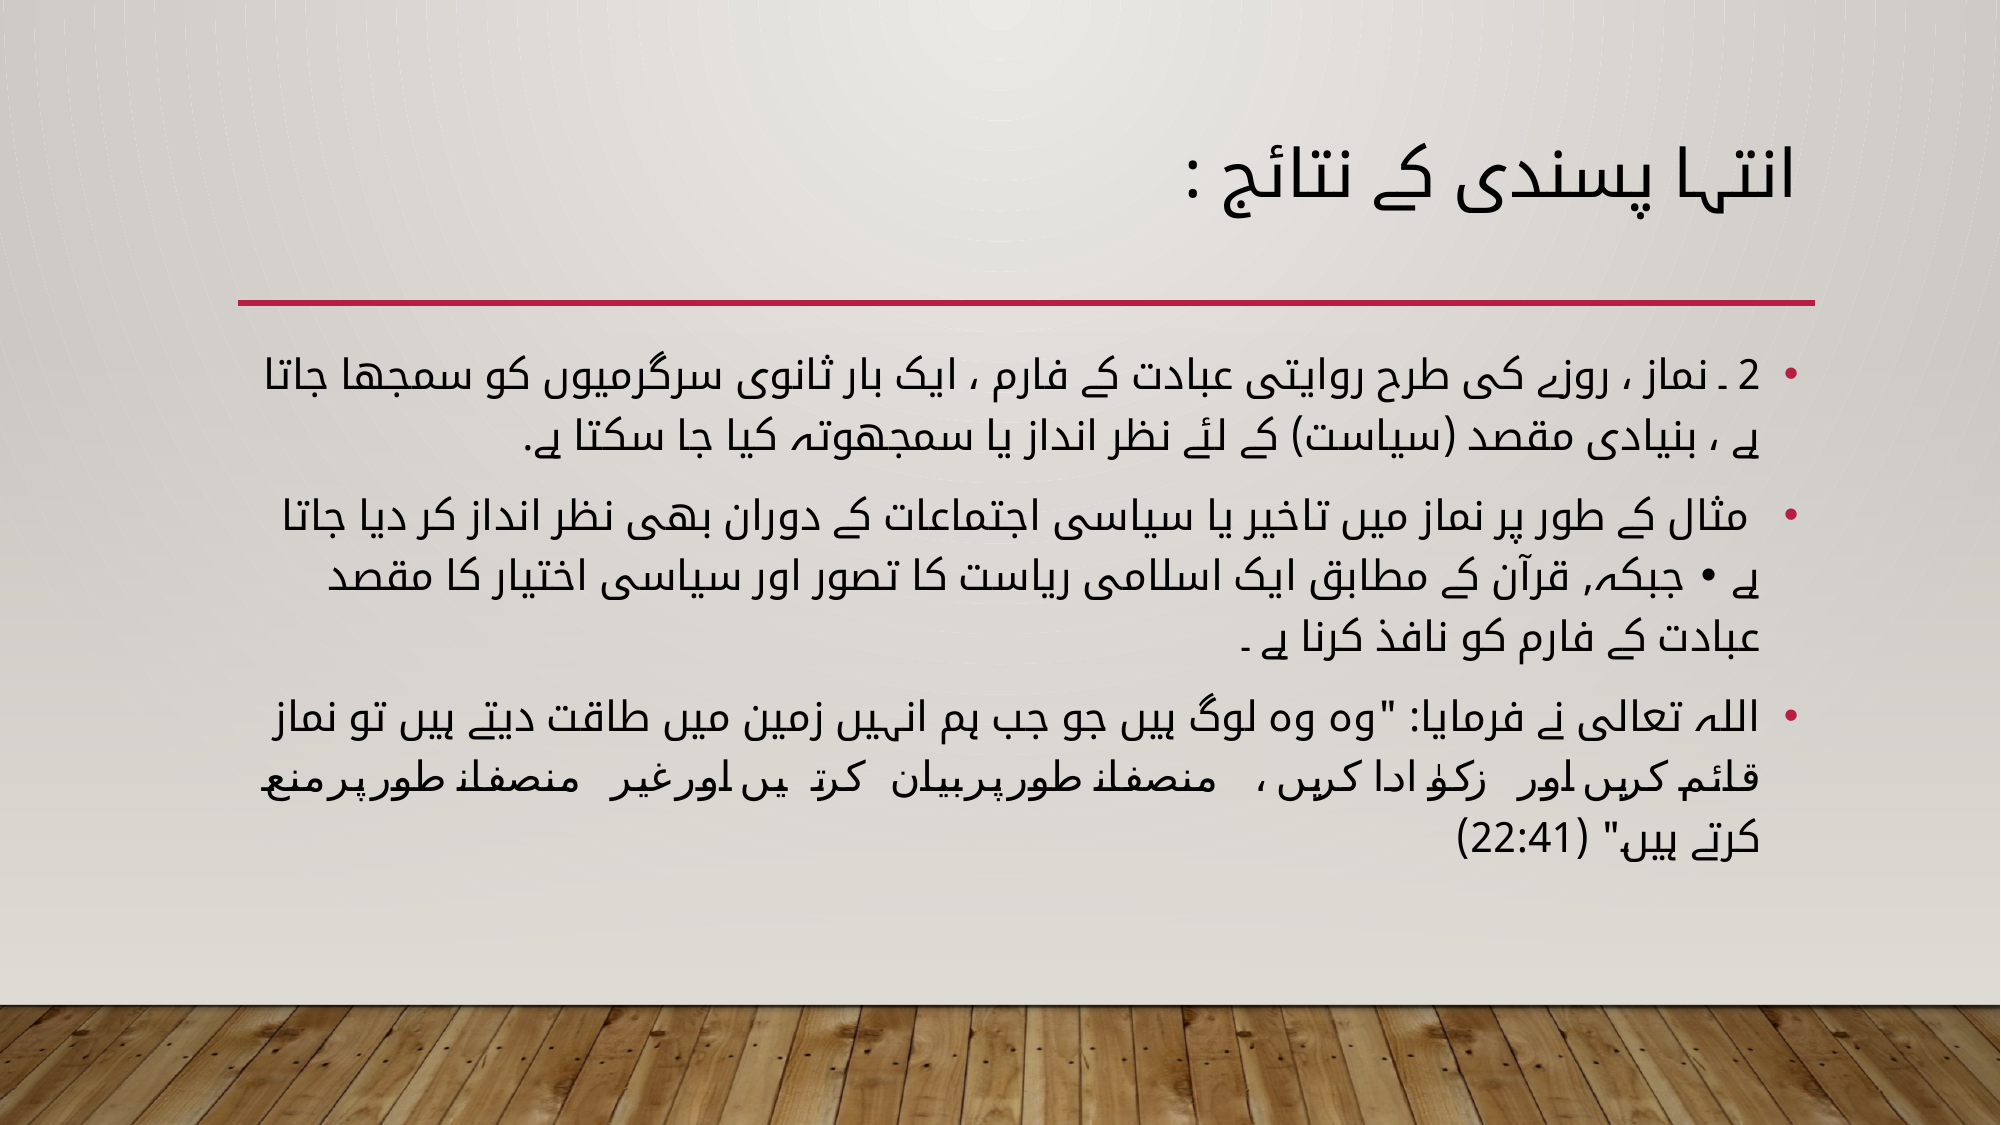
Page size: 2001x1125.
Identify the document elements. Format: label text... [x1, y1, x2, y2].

title انتہا پسندی کے نتائج : [238, 131, 1814, 305]
list 2 ۔ نماز ، روزے کی طرح روایتی عبادت کے فارم ، ایک بار ثانوی سرگرمیوں کو سمجھا جاتا ہے ، بنیادی مقصد (سیاست) کے لئے نظر انداز یا سمجھوتہ کیا جا سکتا ہے. مثال کے طور پر نماز میں تاخیر یا سیاسی اجتماعات کے دوران بھی نظر انداز کر دیا جاتا ہے • جبکہ, قرآن کے مطابق ایک اسلامی ریاست کا تصور اور سیاسی اختیار کا مقصد عبادت کے فارم کو نافذ کرنا ہے ۔ اللہ تعالی نے فرمایا: "وہ وہ لوگ ہیں جو جب ہم انہیں زمین میں طاقت دیتے ہیں تو نماز قائم کریں اور زکوٰۃ ادا کریں ، منصفانہ طور پر بیان کرتے ہیں اور غیر منصفانہ طور پر منع کرتے ہیں" (22:41) [238, 330, 1814, 897]
picture [0, 1005, 2000, 1125]
